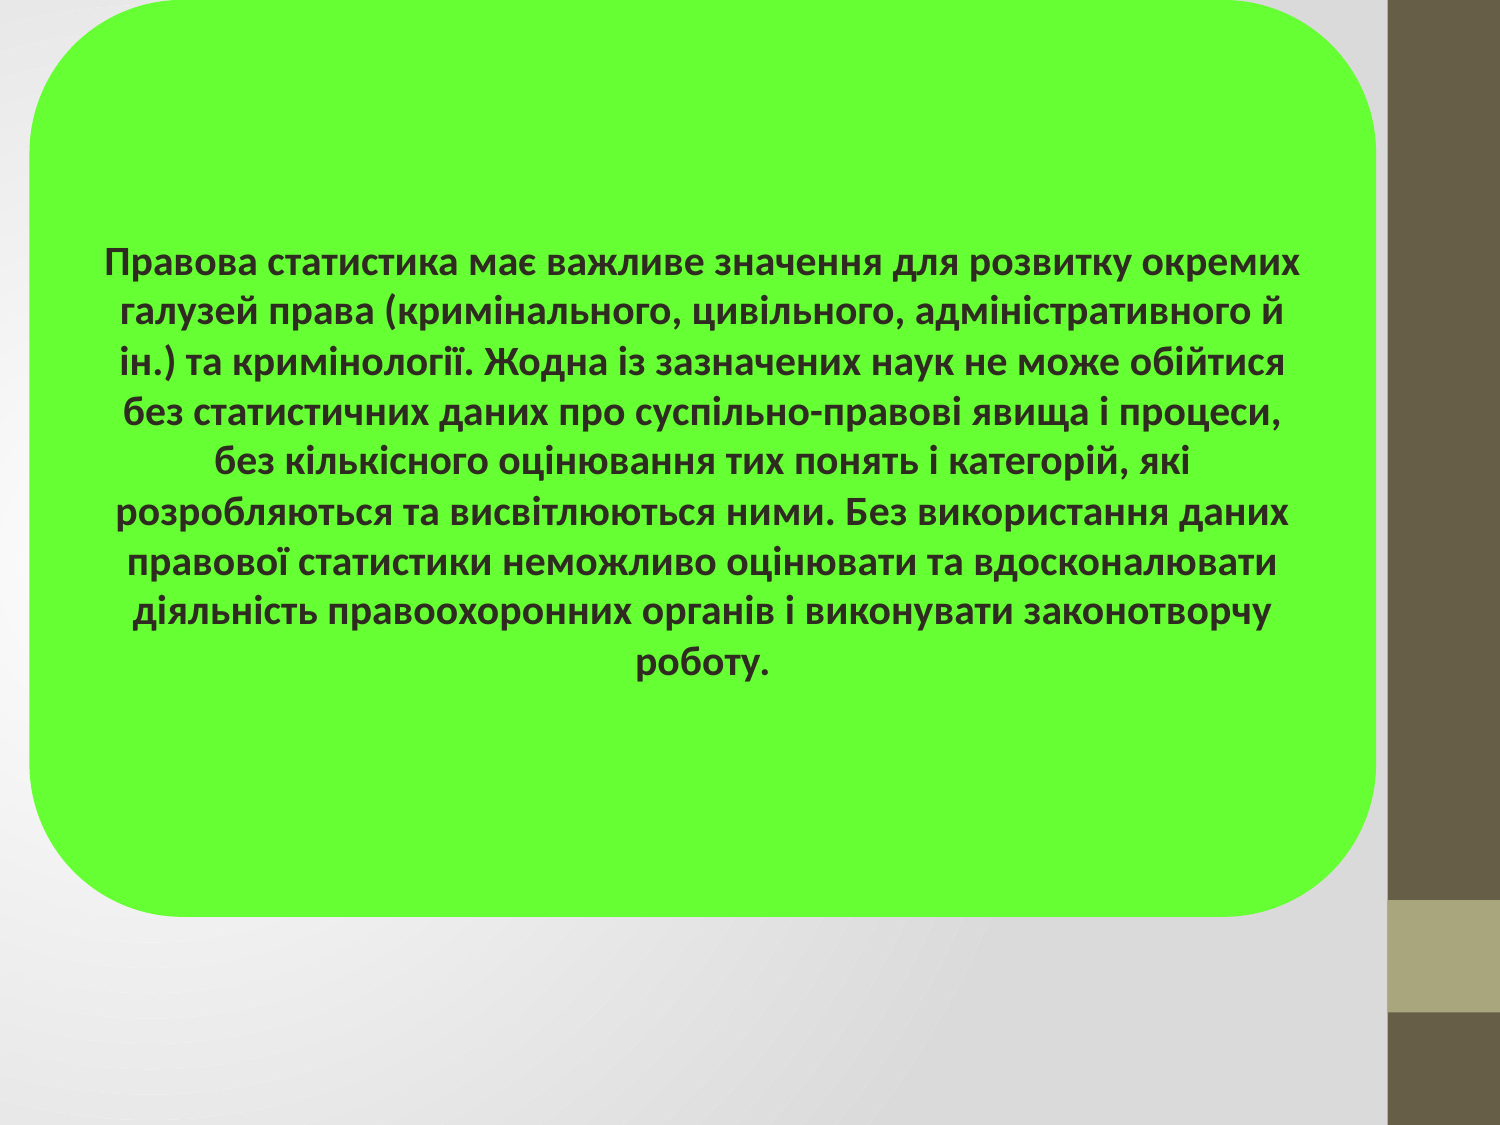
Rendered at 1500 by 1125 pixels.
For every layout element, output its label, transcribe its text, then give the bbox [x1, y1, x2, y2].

text_box Правова статистика має важливе значення для розвитку окремих галузей права (кримінального, цивільного, адміністративного й ін.) та кримінології. Жодна із зазначених наук не може обійтися без статистичних даних про суспільно-правові явища і процеси, без кількісного оцінювання тих понять і категорій, які розробляються та висвітлюються ними. Без використання даних правової статистики неможливо оцінювати та вдосконалювати діяльність правоохоронних органів і виконувати законотворчу роботу. [28, 0, 1378, 918]
